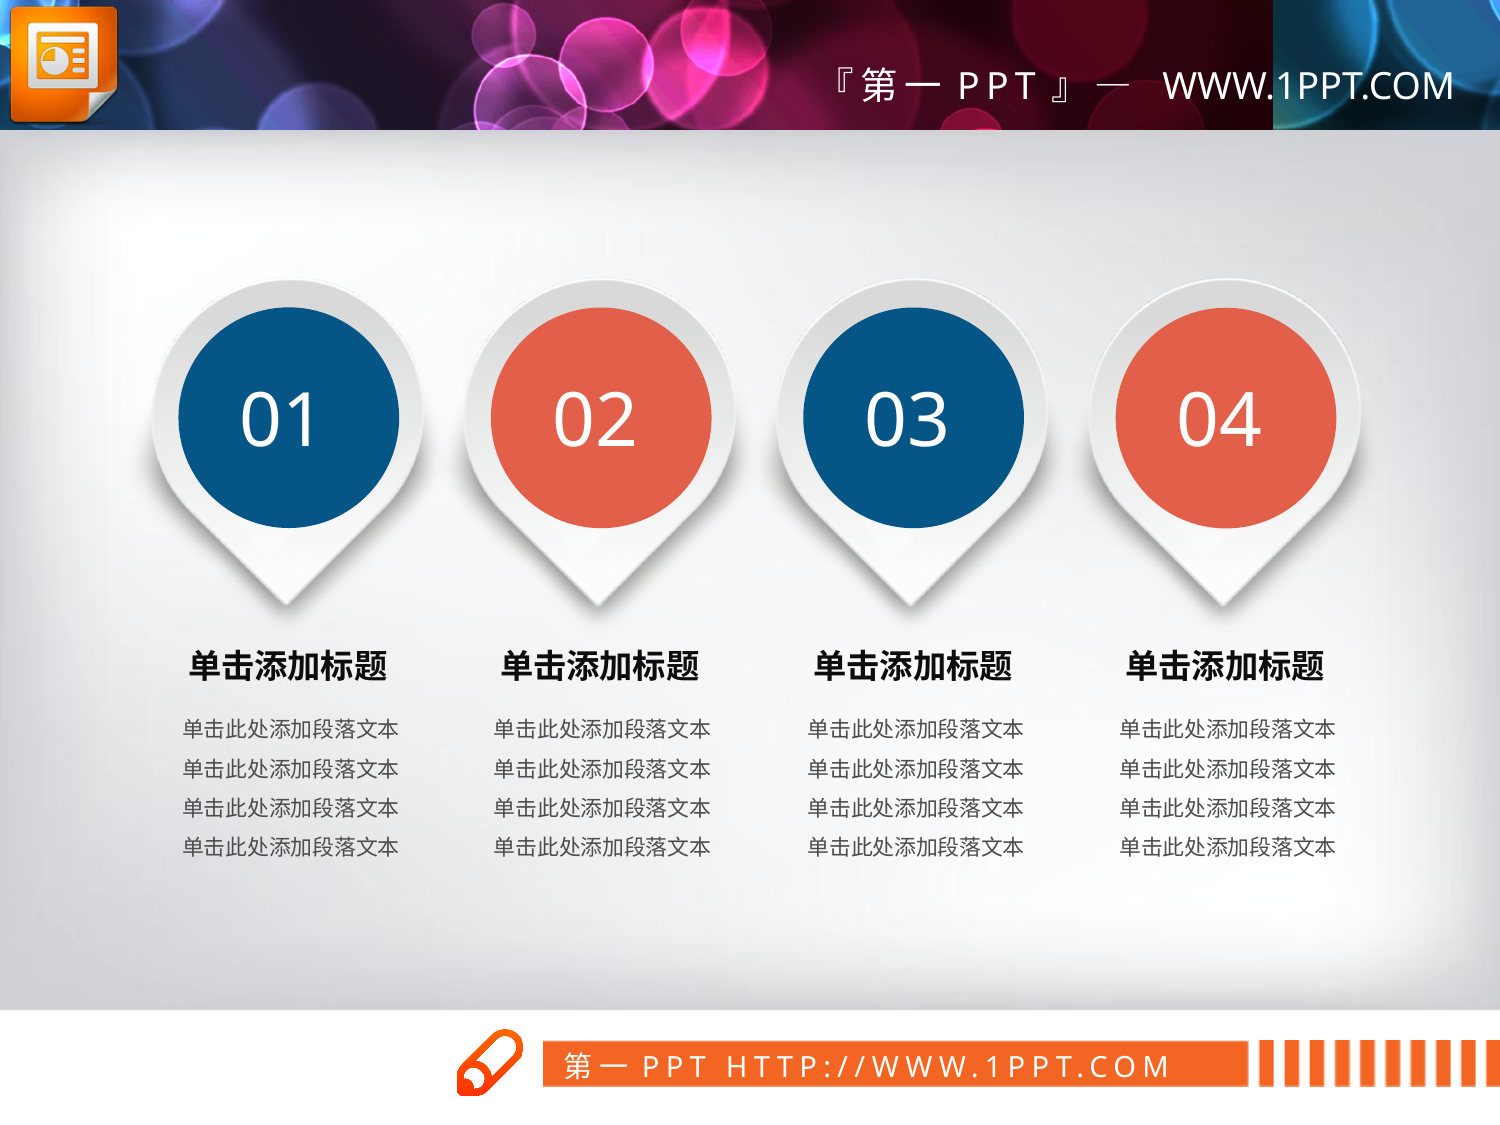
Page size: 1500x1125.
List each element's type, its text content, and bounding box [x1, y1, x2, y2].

text_box 单击添加标题 [776, 637, 1051, 693]
text_box 单击此处添加段落文本单击此处添加段落文本单击此处添加段落文本单击此处添加段落文本 [786, 695, 1046, 868]
text_box 单击此处添加段落文本单击此处添加段落文本单击此处添加段落文本单击此处添加段落文本 [1098, 695, 1358, 868]
text_box 单击添加标题 [462, 637, 737, 693]
text_box 单击添加标题 [1087, 637, 1363, 693]
text_box 单击此处添加段落文本单击此处添加段落文本单击此处添加段落文本单击此处添加段落文本 [473, 695, 733, 868]
text_box 单击此处添加段落文本单击此处添加段落文本单击此处添加段落文本单击此处添加段落文本 [161, 695, 421, 868]
picture [543, 1040, 1500, 1087]
picture [0, 0, 1500, 1012]
text_box 单击添加标题 [150, 637, 426, 693]
